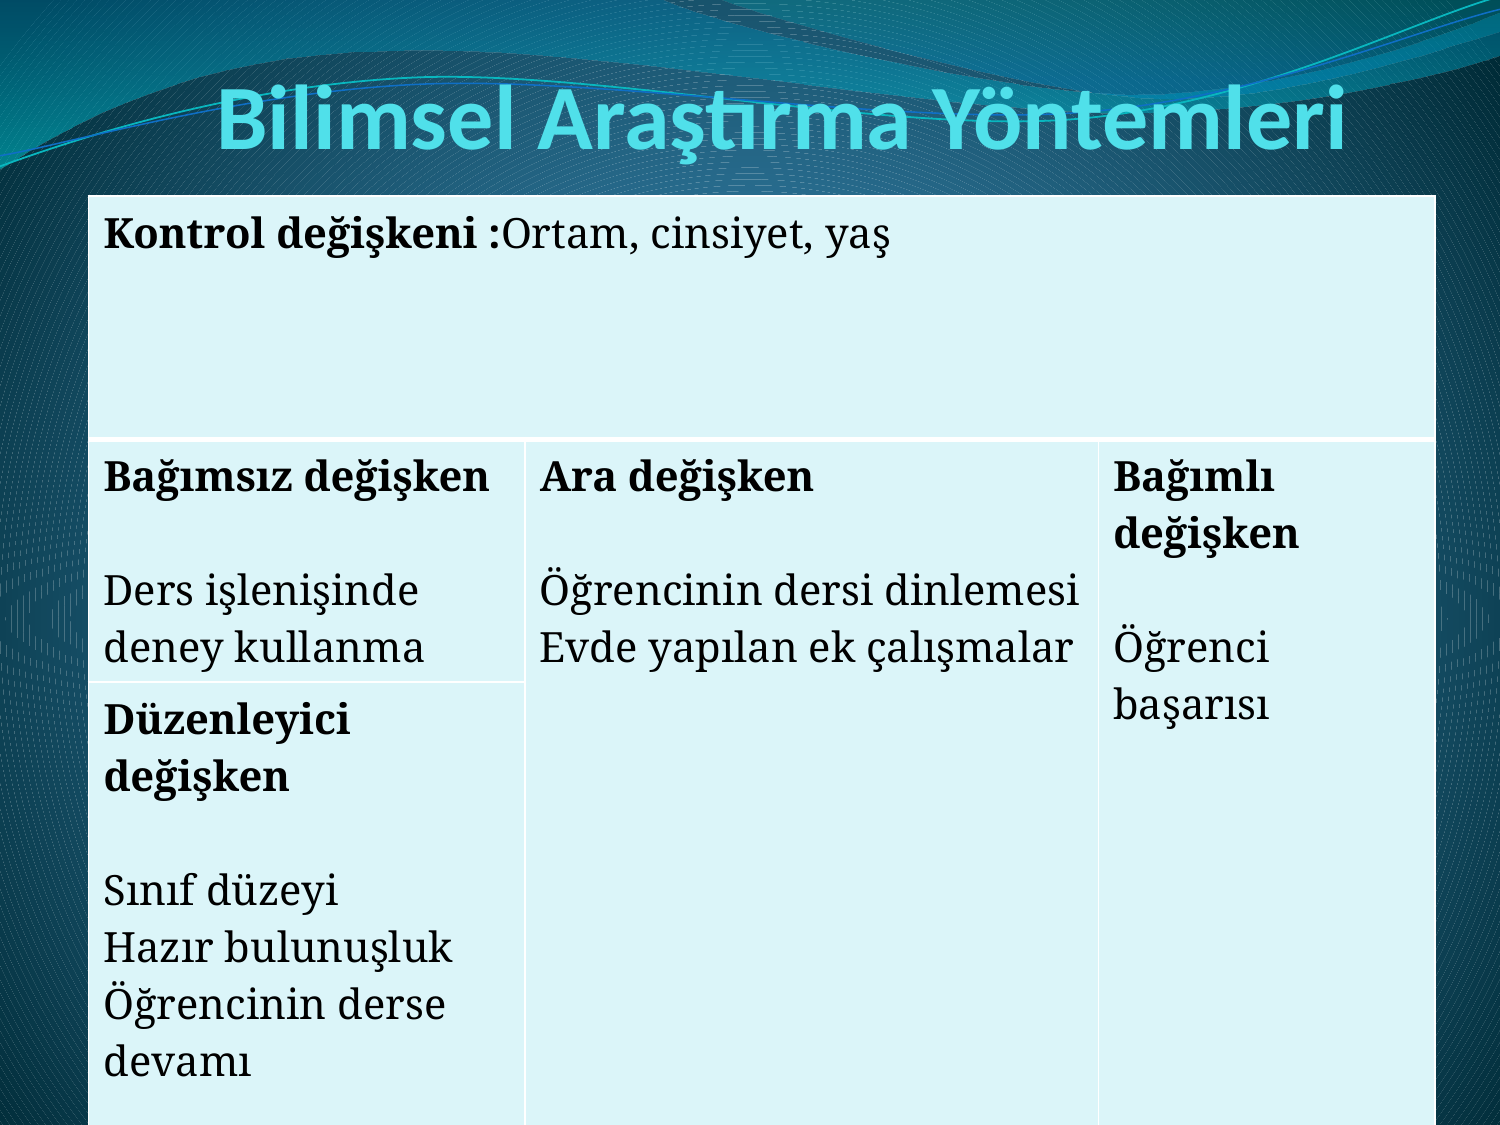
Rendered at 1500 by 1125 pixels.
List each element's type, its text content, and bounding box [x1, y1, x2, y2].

table_cell Ara değişken Öğrencinin dersi dinlemesi Evde yapılan ek çalışmalar [526, 442, 1098, 1125]
title Bilimsel Araştırma Yöntemleri [64, 54, 1353, 168]
table_cell Düzenleyici değişken Sınıf düzeyi Hazır bulunuşluk Öğrencinin derse devamı [89, 683, 524, 1125]
table_cell Bağımlı değişken Öğrenci başarısı [1099, 442, 1434, 1125]
table_cell Bağımsız değişken Ders işlenişinde deney kullanma [89, 442, 524, 681]
table_header Kontrol değişkeni :Ortam, cinsiyet, yaş [89, 197, 1434, 437]
